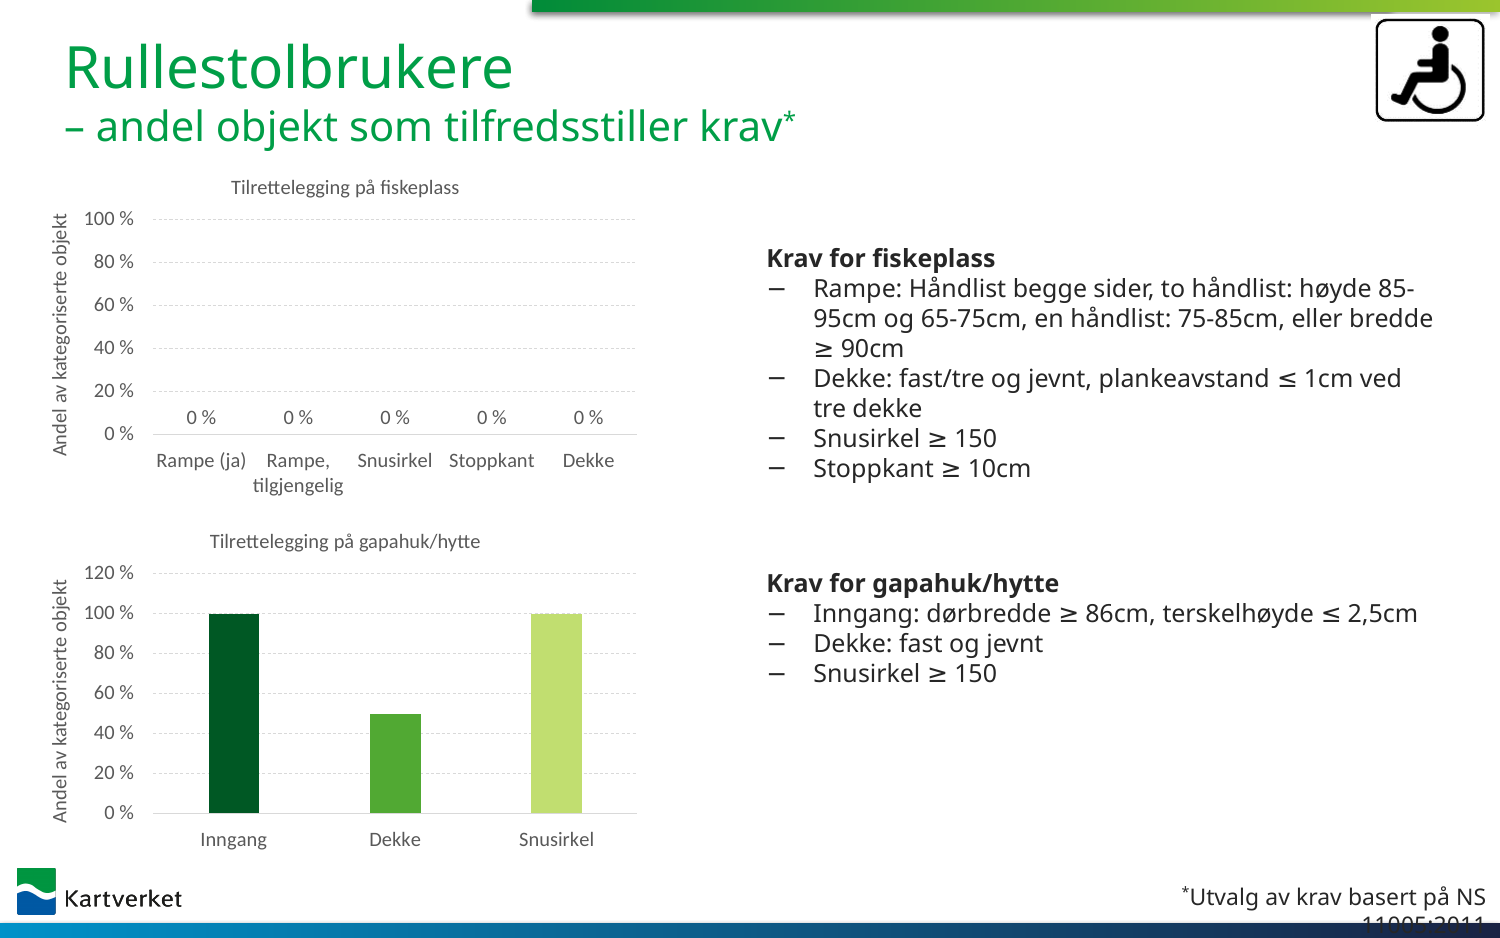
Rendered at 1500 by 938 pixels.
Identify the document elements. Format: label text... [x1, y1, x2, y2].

picture [41, 166, 650, 505]
picture [41, 520, 650, 859]
picture [1371, 13, 1491, 127]
text_box Rullestolbrukere – andel objekt som tilfredsstiller krav* [49, 29, 1431, 158]
text_box *Utvalg av krav basert på NS 11005:2011 [1068, 873, 1500, 938]
text_box Krav for fiskeplass Rampe: Håndlist begge sider, to håndlist: høyde 85-95cm og 65-75cm, en håndlist: 75-85cm, eller bredde ≥ 90cm Dekke: fast/tre og jevnt, plankeavstand ≤ 1cm ved tre dekke Snusirkel ≥ 150 Stoppkant ≥ 10cm [751, 235, 1452, 490]
text_box Krav for gapahuk/hytte Inngang: dørbredde ≥ 86cm, terskelhøyde ≤ 2,5cm Dekke: fast og jevnt Snusirkel ≥ 150 [751, 560, 1452, 695]
